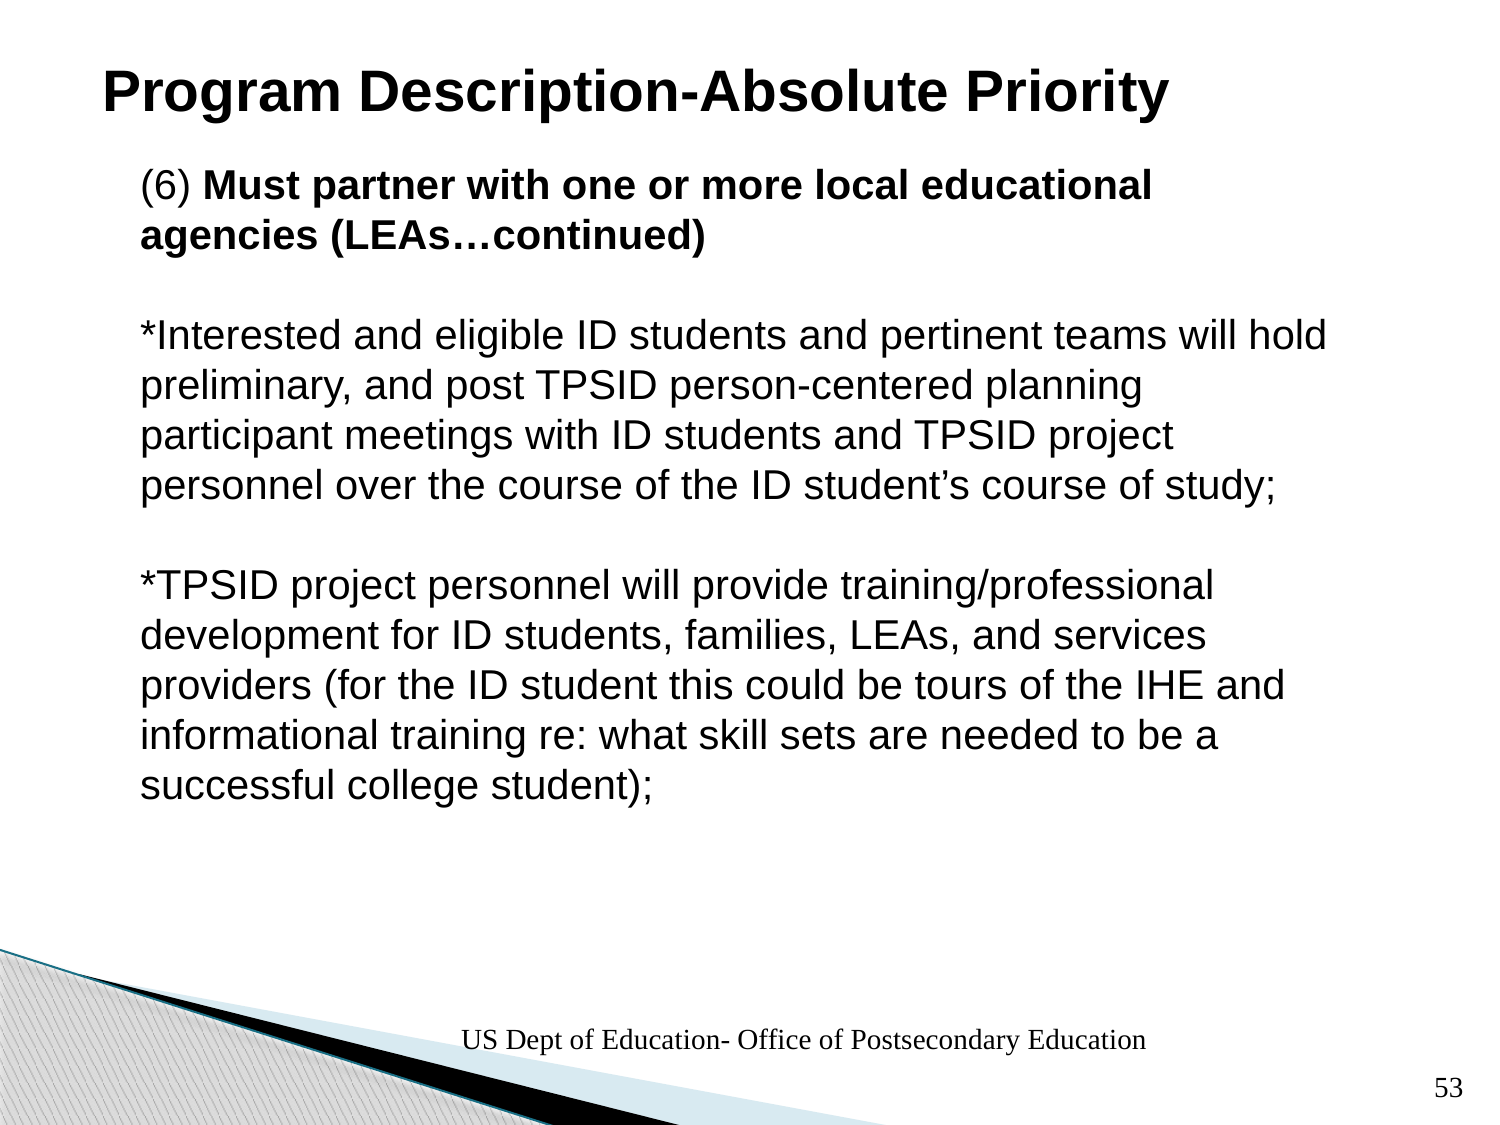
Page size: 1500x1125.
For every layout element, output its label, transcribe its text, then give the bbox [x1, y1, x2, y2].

footer US Dept of Education- Office of Postsecondary Education [387, 1025, 1163, 1063]
list (6) Must partner with one or more local educational agencies (LEAs…continued) *Interested and eligible ID students and pertinent teams will hold preliminary, and post TPSID person-centered planning participant meetings with ID students and TPSID project personnel over the course of the ID student’s course of study; *TPSID project personnel will provide training/professional development for ID students, families, LEAs, and services providers (for the ID student this could be tours of the IHE and informational training re: what skill sets are needed to be a successful college student); [125, 152, 1350, 709]
slide_number 53 [1418, 1051, 1479, 1112]
title Program Description-Absolute Priority [87, 24, 1350, 152]
